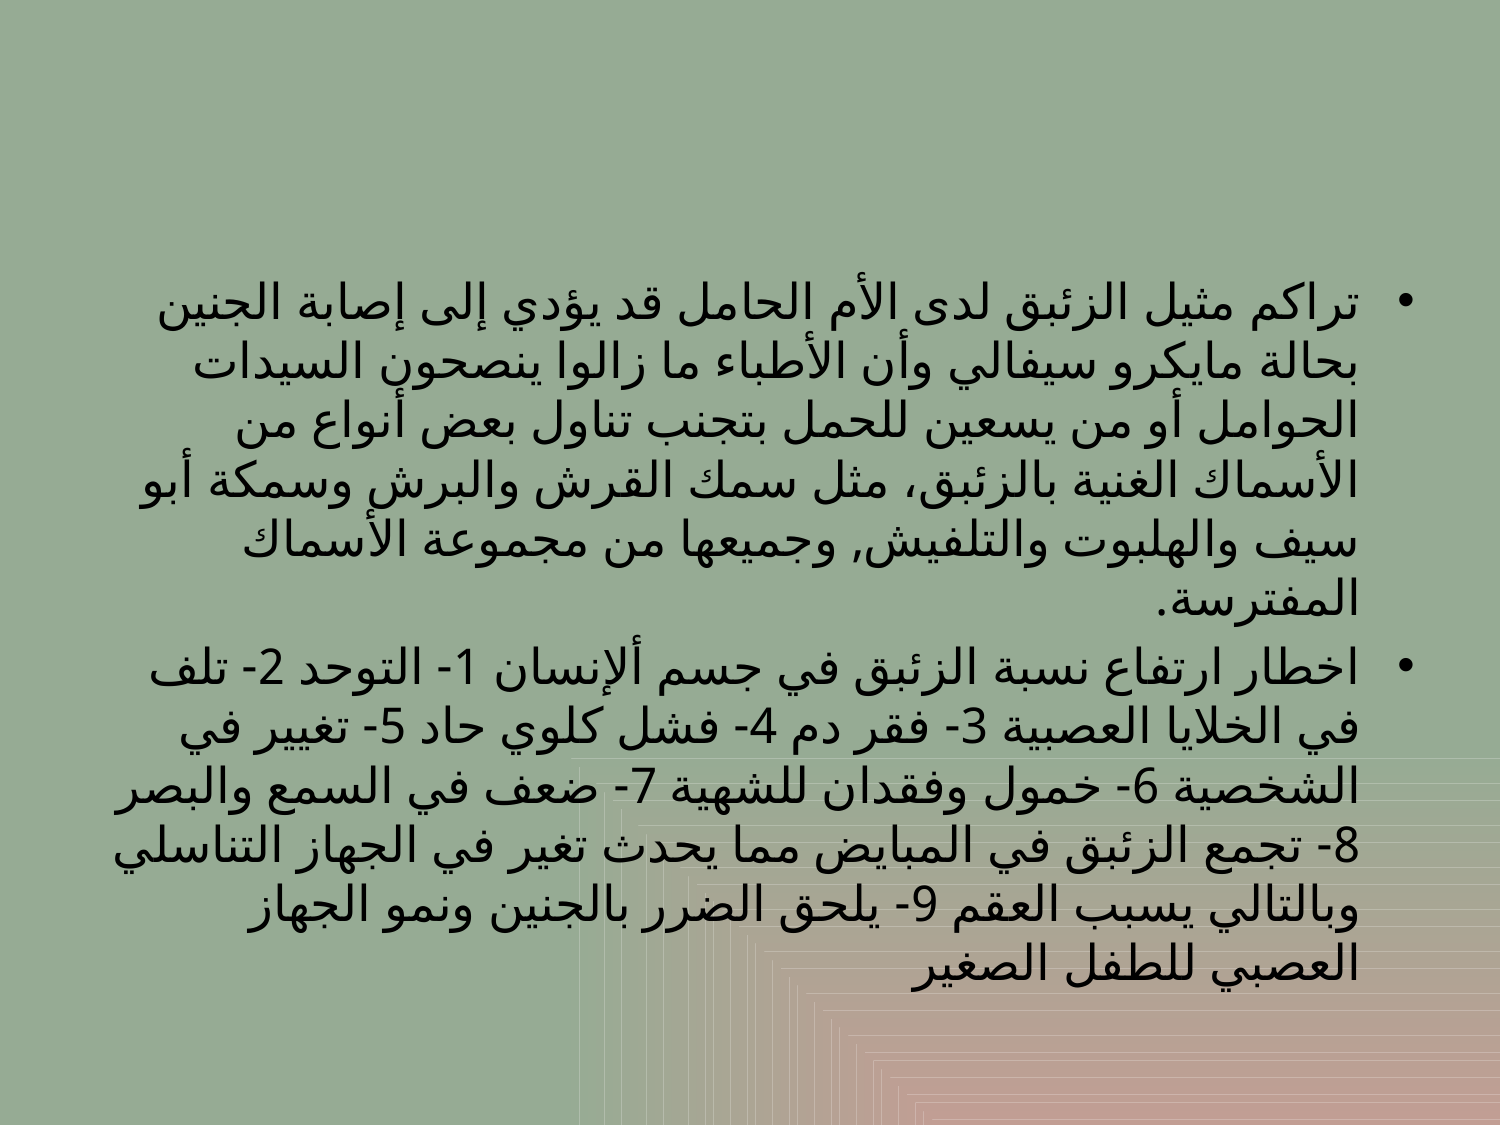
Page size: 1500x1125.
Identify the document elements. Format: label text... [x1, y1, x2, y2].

list تراكم مثيل الزئبق لدى الأم الحامل قد يؤدي إلى إصابة الجنين بحالة مايكرو سيفالي وأن الأطباء ما زالوا ينصحون السيدات الحوامل أو من يسعين للحمل بتجنب تناول بعض أنواع من الأسماك الغنية بالزئبق، مثل سمك القرش والبرش وسمكة أبو سيف والهلبوت والتلفيش, وجميعها من مجموعة الأسماك المفترسة. اخطار ارتفاع نسبة الزئبق في جسم ألإنسان 1- التوحد 2- تلف في الخلايا العصبية 3- فقر دم 4- فشل كلوي حاد 5- تغيير في الشخصية 6- خمول وفقدان للشهية 7- ضعف في السمع والبصر 8- تجمع الزئبق في المبايض مما يحدث تغير في الجهاز التناسلي وبالتالي يسبب العقم 9- يلحق الضرر بالجنين ونمو الجهاز العصبي للطفل الصغير [75, 262, 1425, 1005]
